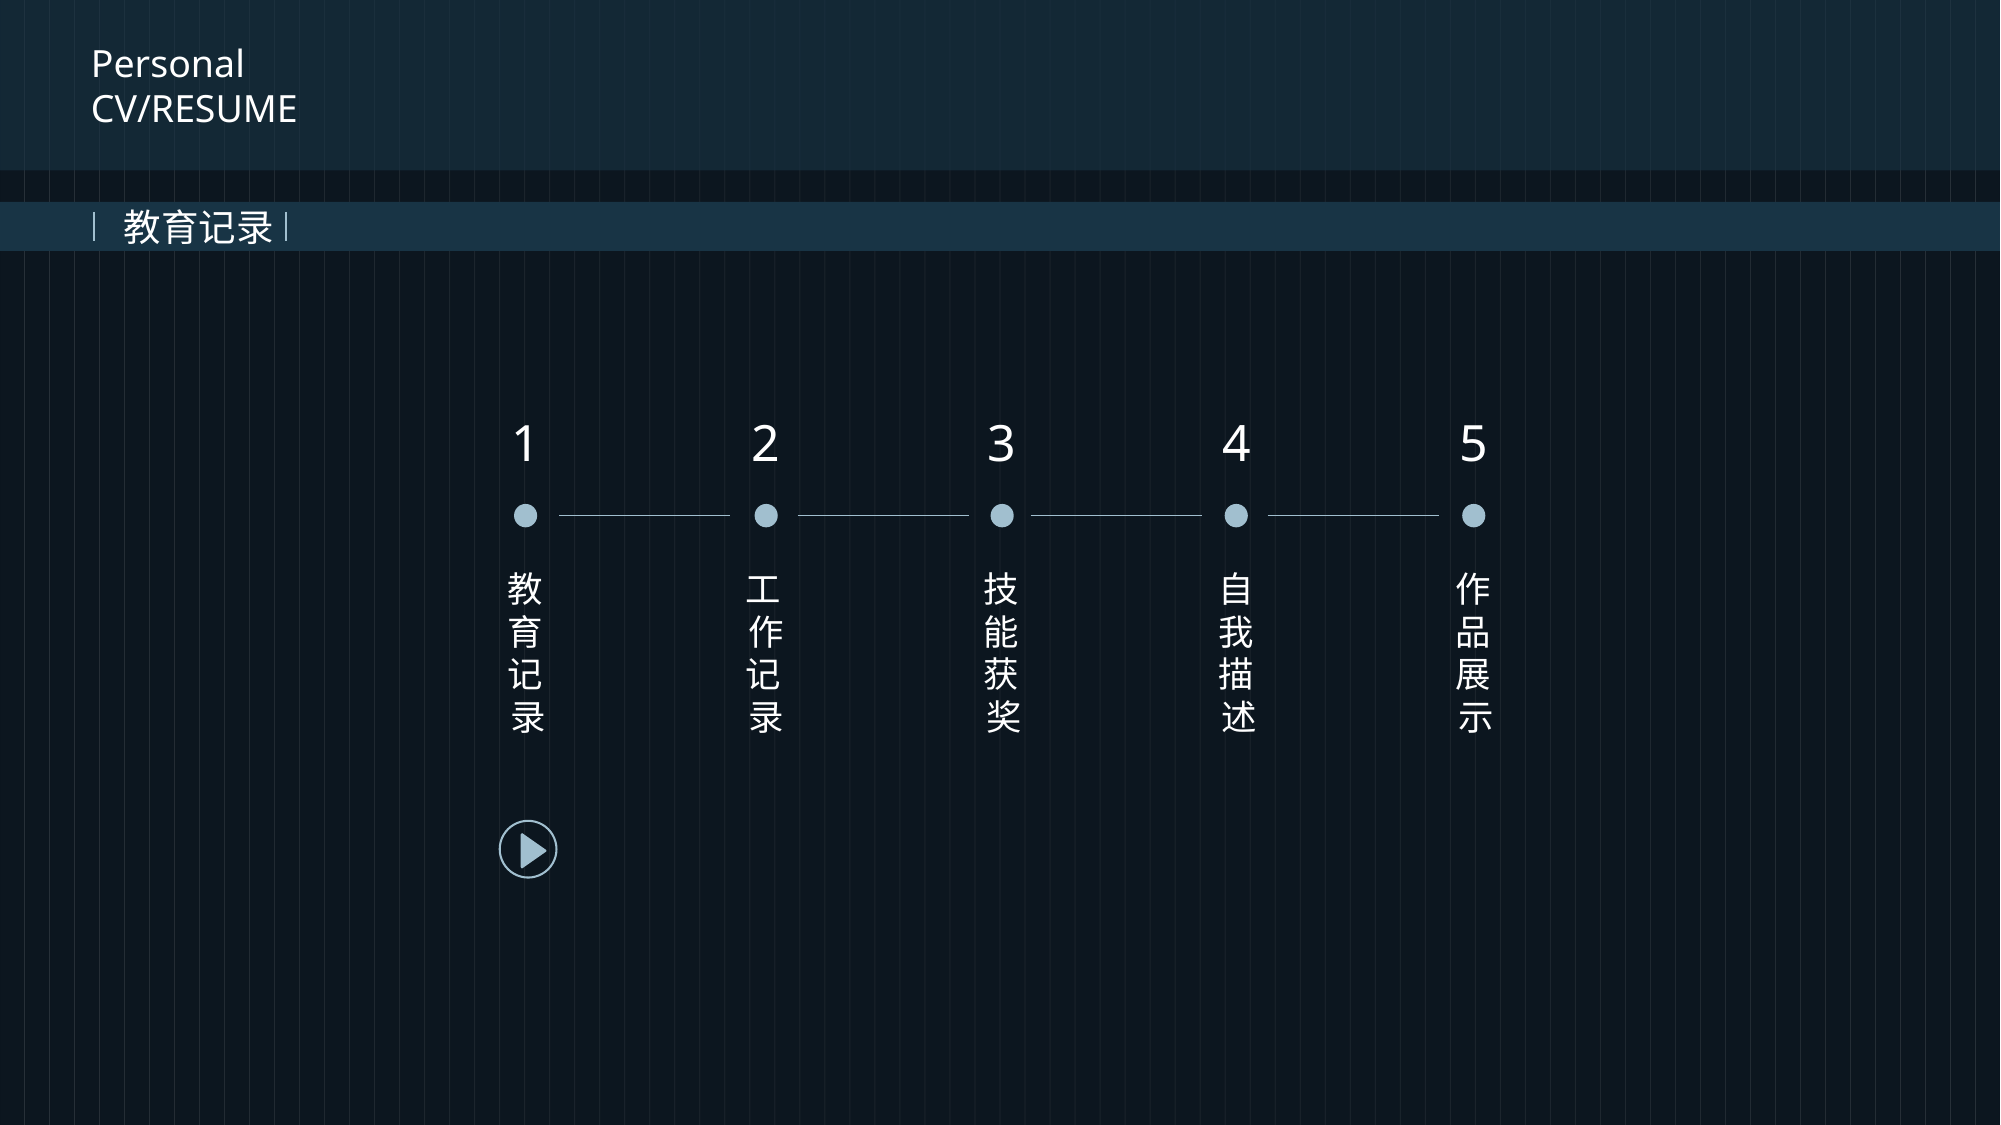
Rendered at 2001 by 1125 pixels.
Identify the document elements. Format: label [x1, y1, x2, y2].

text_box [0, 0, 2000, 171]
text_box [513, 503, 1486, 528]
picture [0, 171, 2000, 1125]
text_box [499, 820, 557, 878]
text_box [481, 404, 1518, 481]
